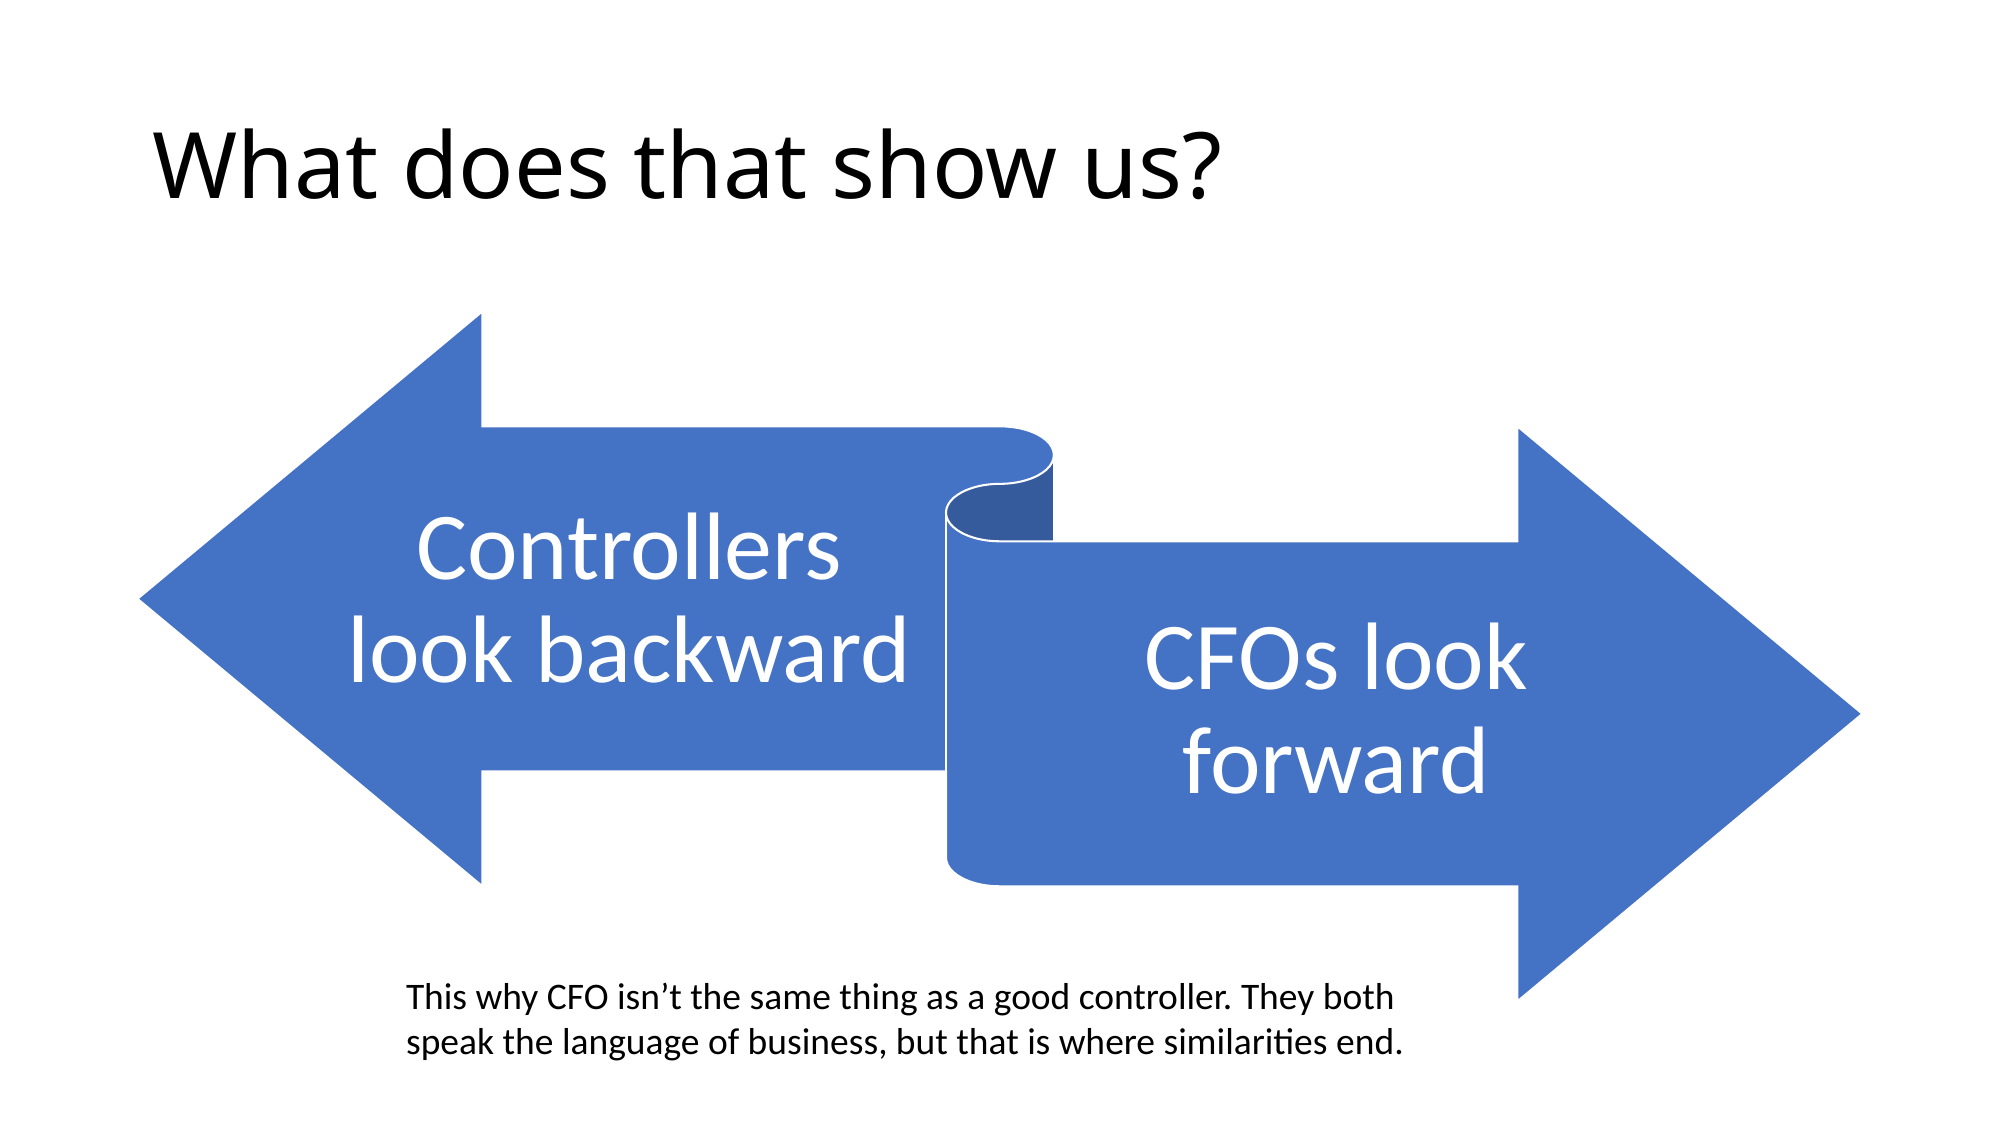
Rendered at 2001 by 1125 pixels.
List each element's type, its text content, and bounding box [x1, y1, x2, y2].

title What does that show us? [137, 59, 1863, 278]
text_box This why CFO isn’t the same thing as a good controller. They both speak the language of business, but that is where similarities end. [391, 1014, 1479, 1070]
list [137, 299, 1863, 1014]
